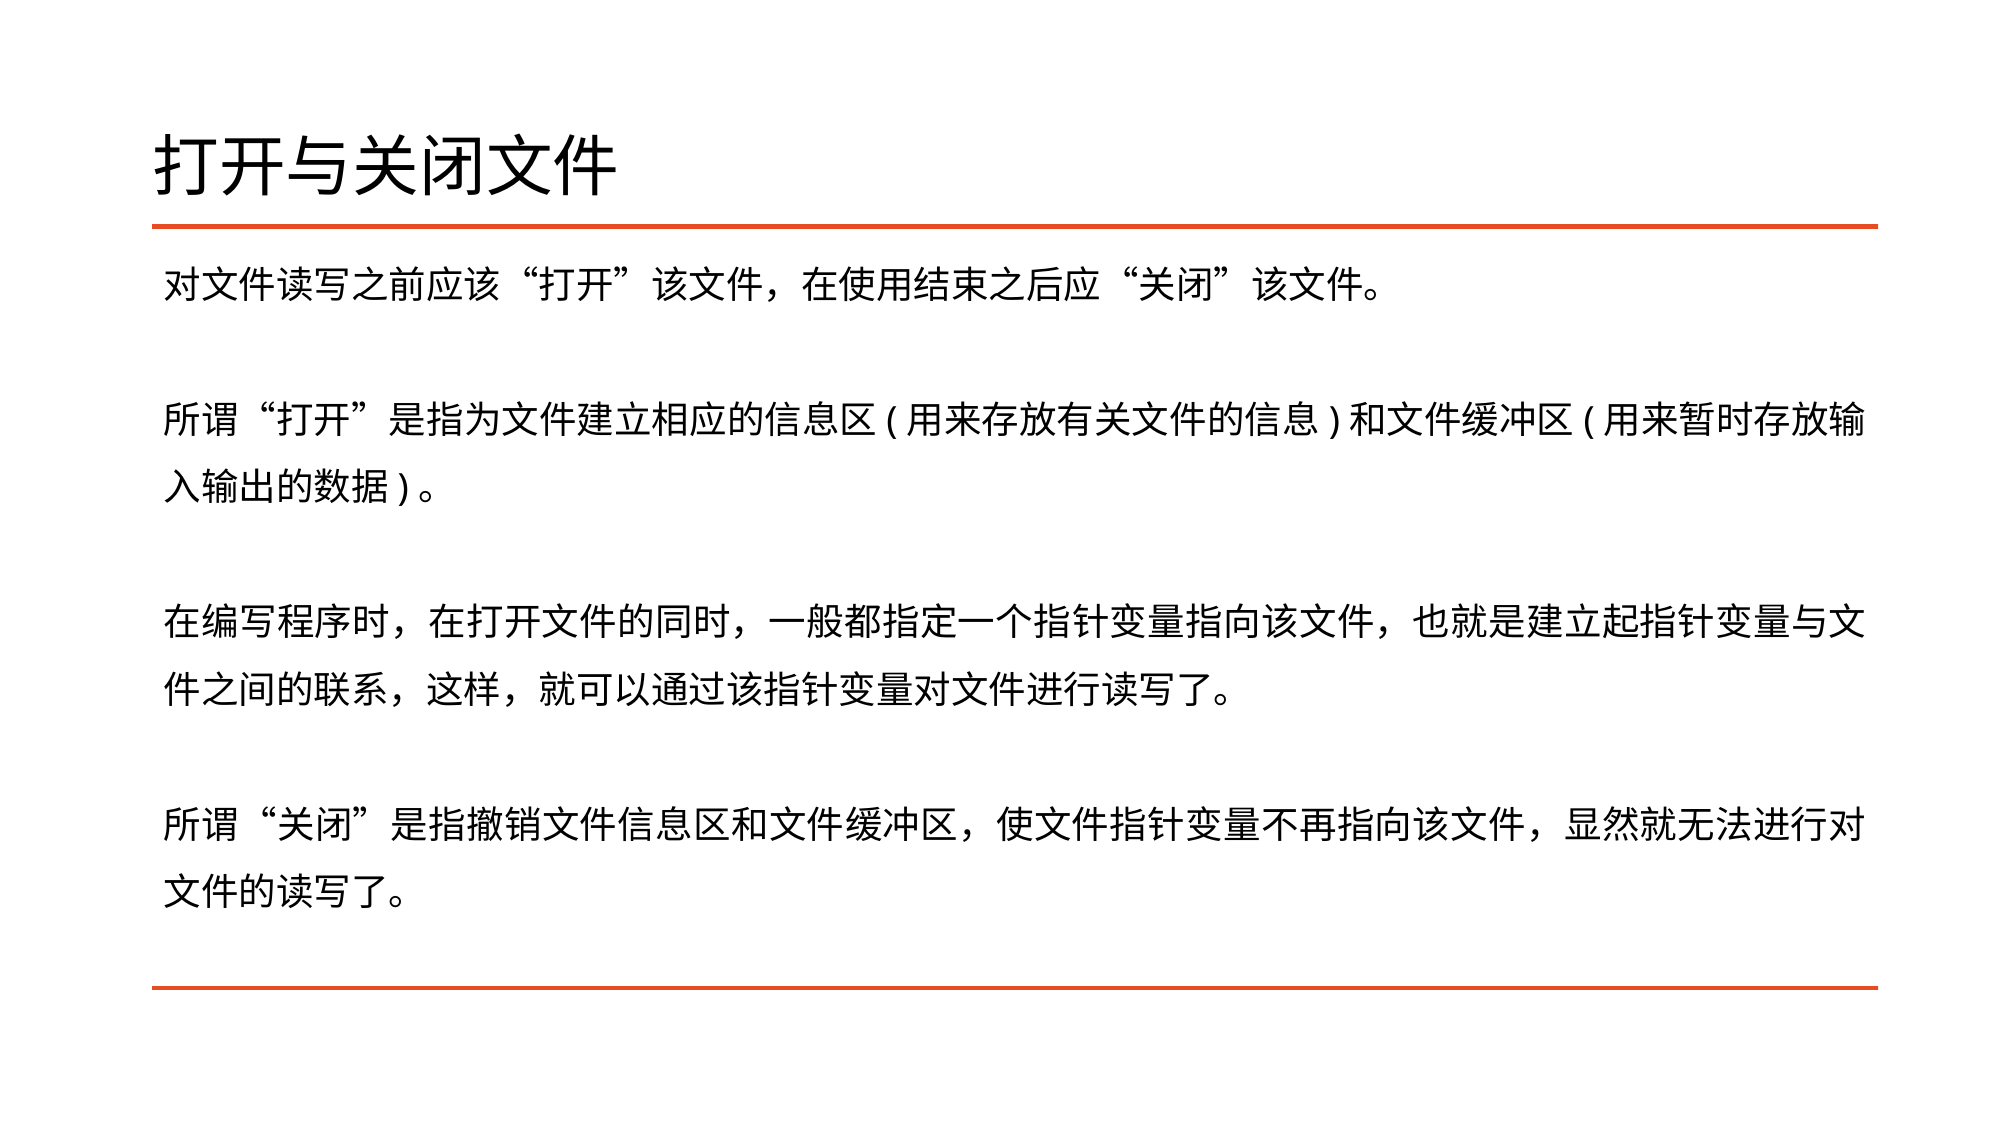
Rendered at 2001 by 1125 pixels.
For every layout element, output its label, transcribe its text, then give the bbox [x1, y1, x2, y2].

title 打开与关闭文件 [137, 59, 1863, 278]
